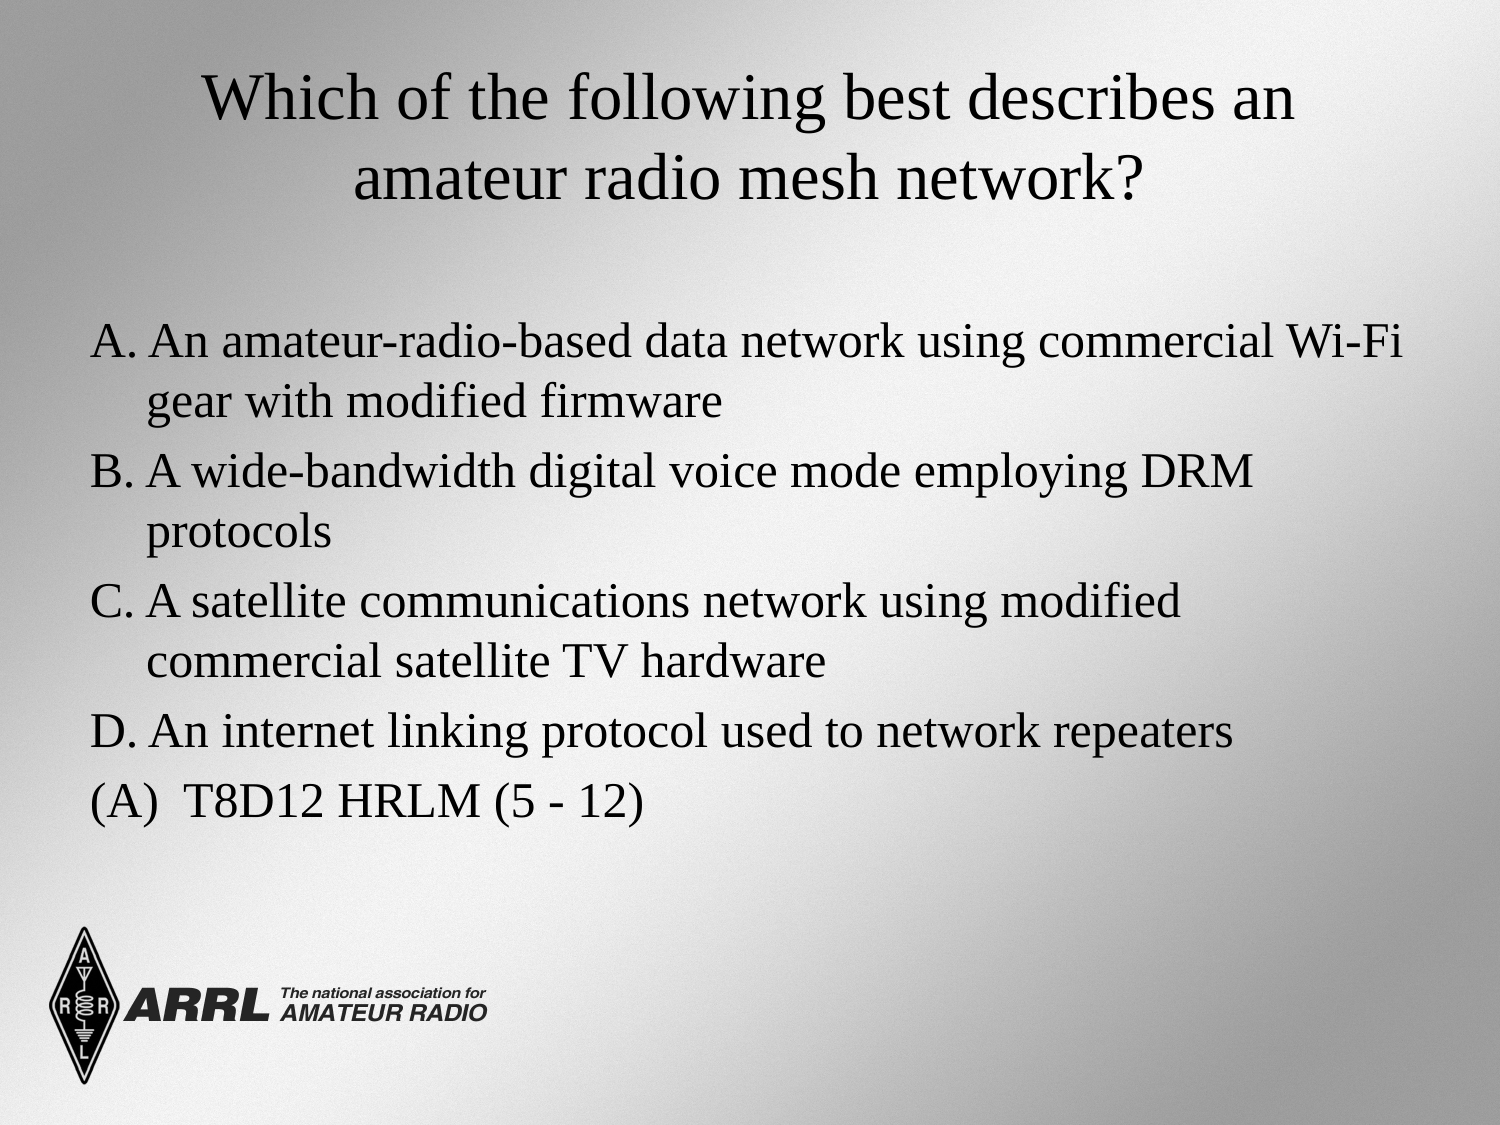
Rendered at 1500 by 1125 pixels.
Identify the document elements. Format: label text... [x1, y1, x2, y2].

list A. An amateur-radio-based data network using commercial Wi-Fi gear with modified firmware B. A wide-bandwidth digital voice mode employing DRM protocols C. A satellite communications network using modified commercial satellite TV hardware D. An internet linking protocol used to network repeaters (A) T8D12 HRLM (5 - 12) [75, 299, 1425, 1005]
picture [0, 0, 1500, 1125]
title Which of the following best describes an amateur radio mesh network? [75, 45, 1425, 233]
